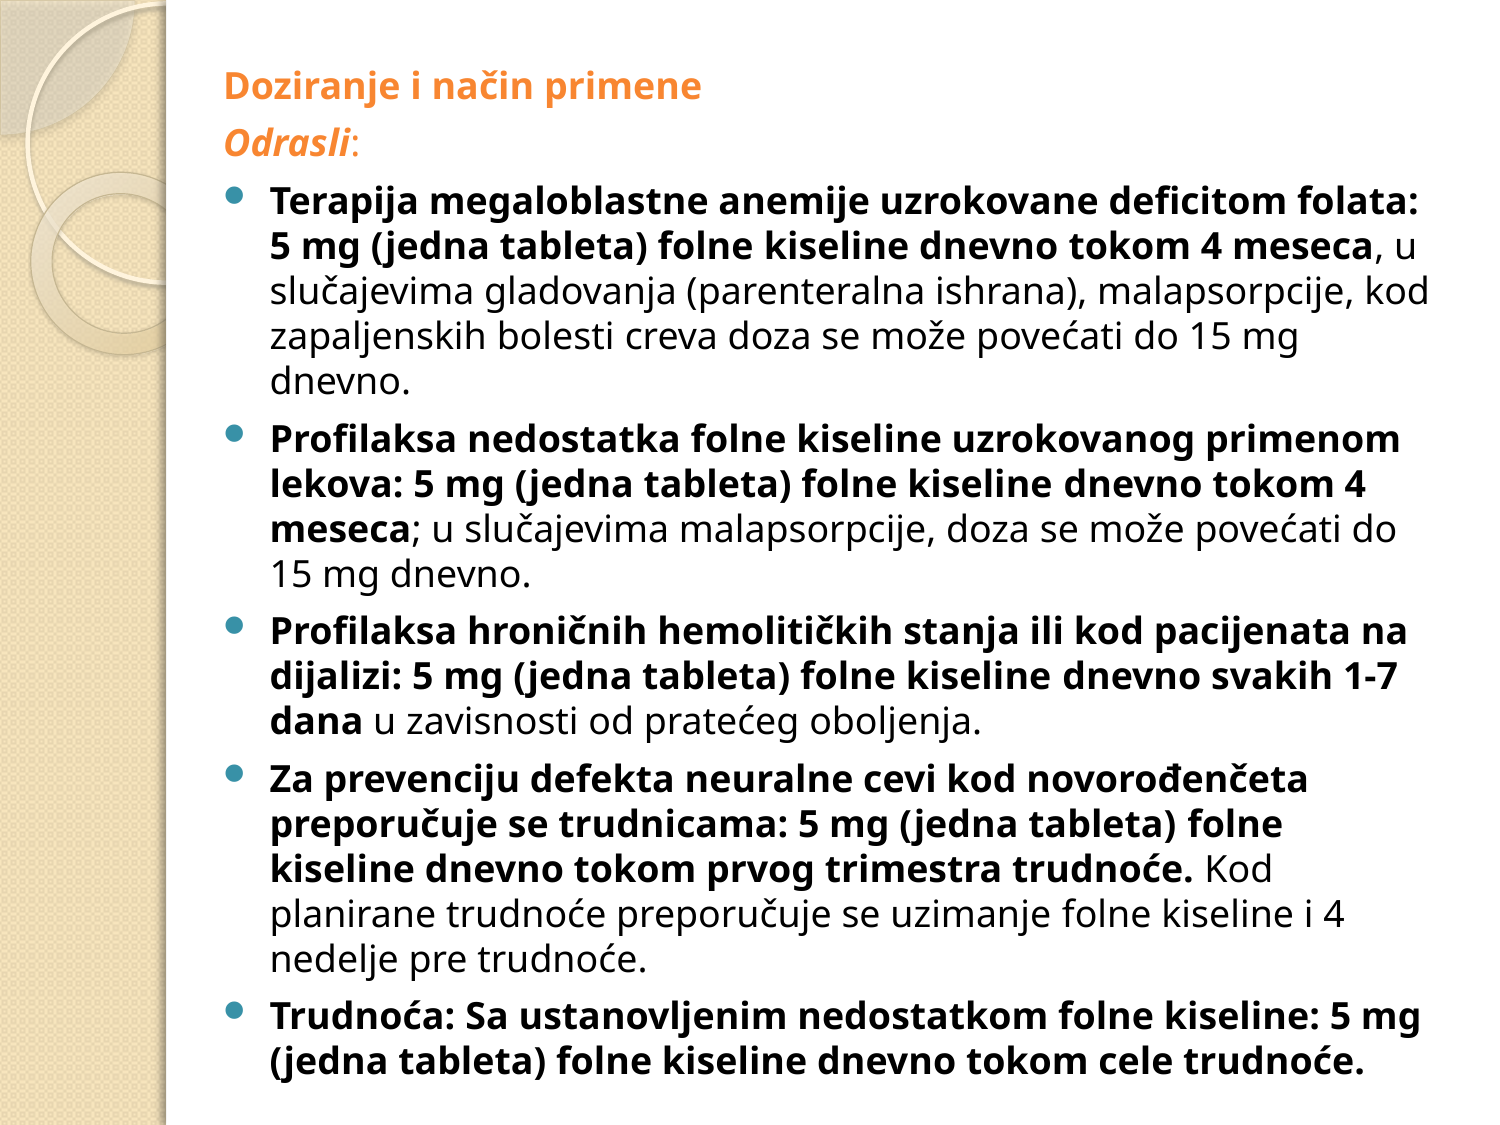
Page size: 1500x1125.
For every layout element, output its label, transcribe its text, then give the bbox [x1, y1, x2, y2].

list Doziranje i način primene Odrasli: Terapija megaloblastne anemije uzrokovane deficitom folata: 5 mg (jedna tableta) folne kiseline dnevno tokom 4 meseca, u slučajevima gladovanja (parenteralna ishrana), malapsorpcije, kod zapaljenskih bolesti creva doza se može povećati do 15 mg dnevno. Profilaksa nedostatka folne kiseline uzrokovanog primenom lekova: 5 mg (jedna tableta) folne kiseline dnevno tokom 4 meseca; u slučajevima malapsorpcije, doza se može povećati do 15 mg dnevno. Profilaksa hroničnih hemolitičkih stanja ili kod pacijenata na dijalizi: 5 mg (jedna tableta) folne kiseline dnevno svakih 1-7 dana u zavisnosti od pratećeg oboljenja. Za prevenciju defekta neuralne cevi kod novorođenčeta preporučuje se trudnicama: 5 mg (jedna tableta) folne kiseline dnevno tokom prvog trimestra trudnoće. Kod planirane trudnoće preporučuje se uzimanje folne kiseline i 4 nedelje pre trudnoće. Trudnoća: Sa ustanovljenim nedostatkom folne kiseline: 5 mg (jedna tableta) folne kiseline dnevno tokom cele trudnoće. [194, 54, 1454, 1089]
